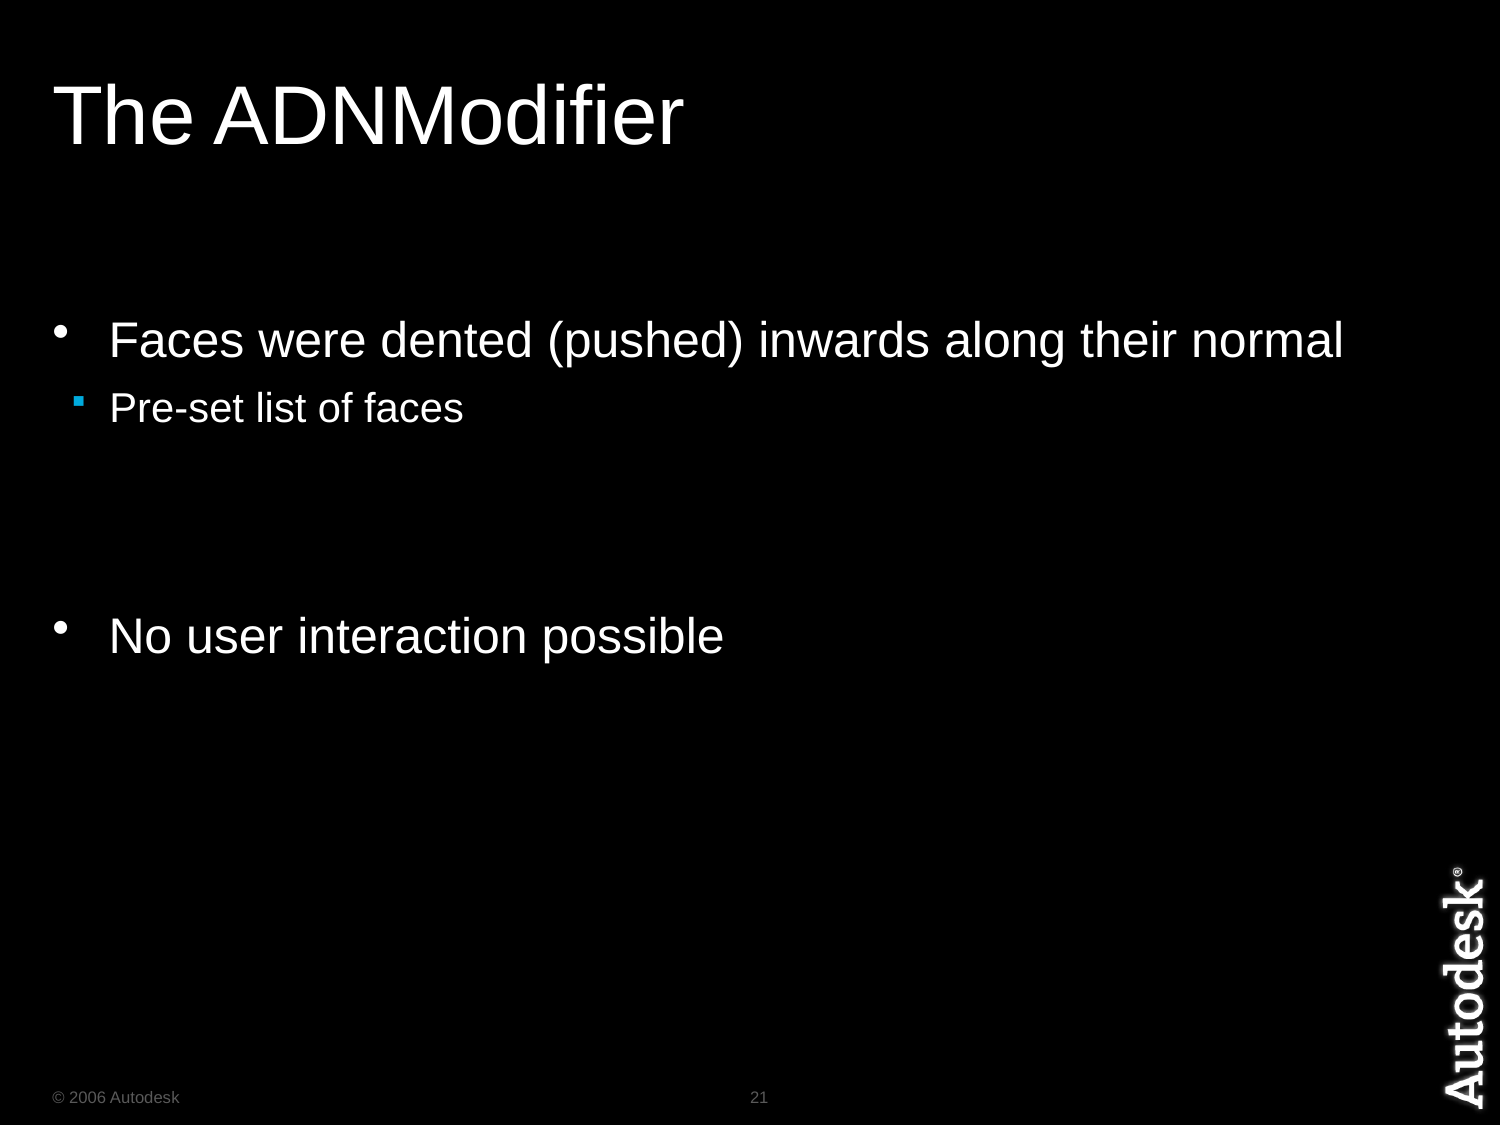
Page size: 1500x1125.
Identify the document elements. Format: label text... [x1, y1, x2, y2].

title The ADNModifier [52, 22, 1401, 211]
list Faces were dented (pushed) inwards along their normal Pre-set list of faces No user interaction possible [52, 231, 1401, 1073]
picture [1402, 0, 1500, 1125]
